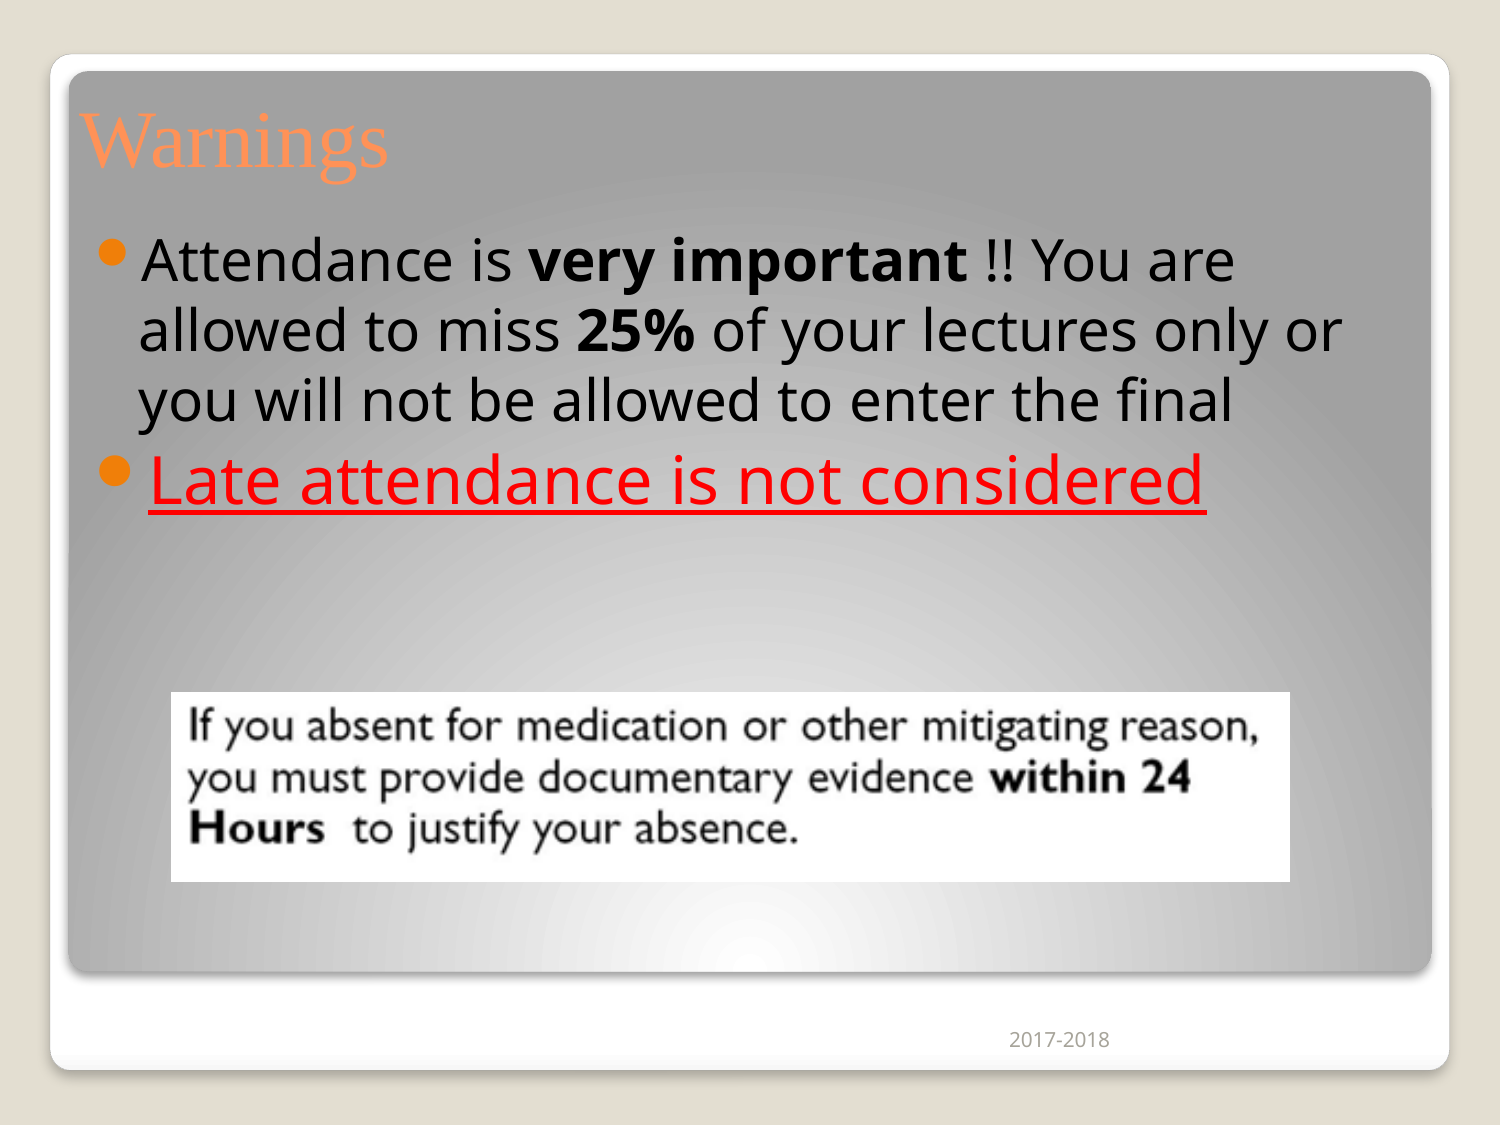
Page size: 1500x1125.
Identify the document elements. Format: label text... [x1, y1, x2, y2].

text_box Attendance is very important !! You are allowed to miss 25% of your lectures only or you will not be allowed to enter the final Late attendance is not considered [64, 208, 1415, 1012]
picture [170, 692, 1290, 882]
footer 2017-2018 [994, 1012, 1370, 1063]
title Warnings [64, 78, 1408, 192]
